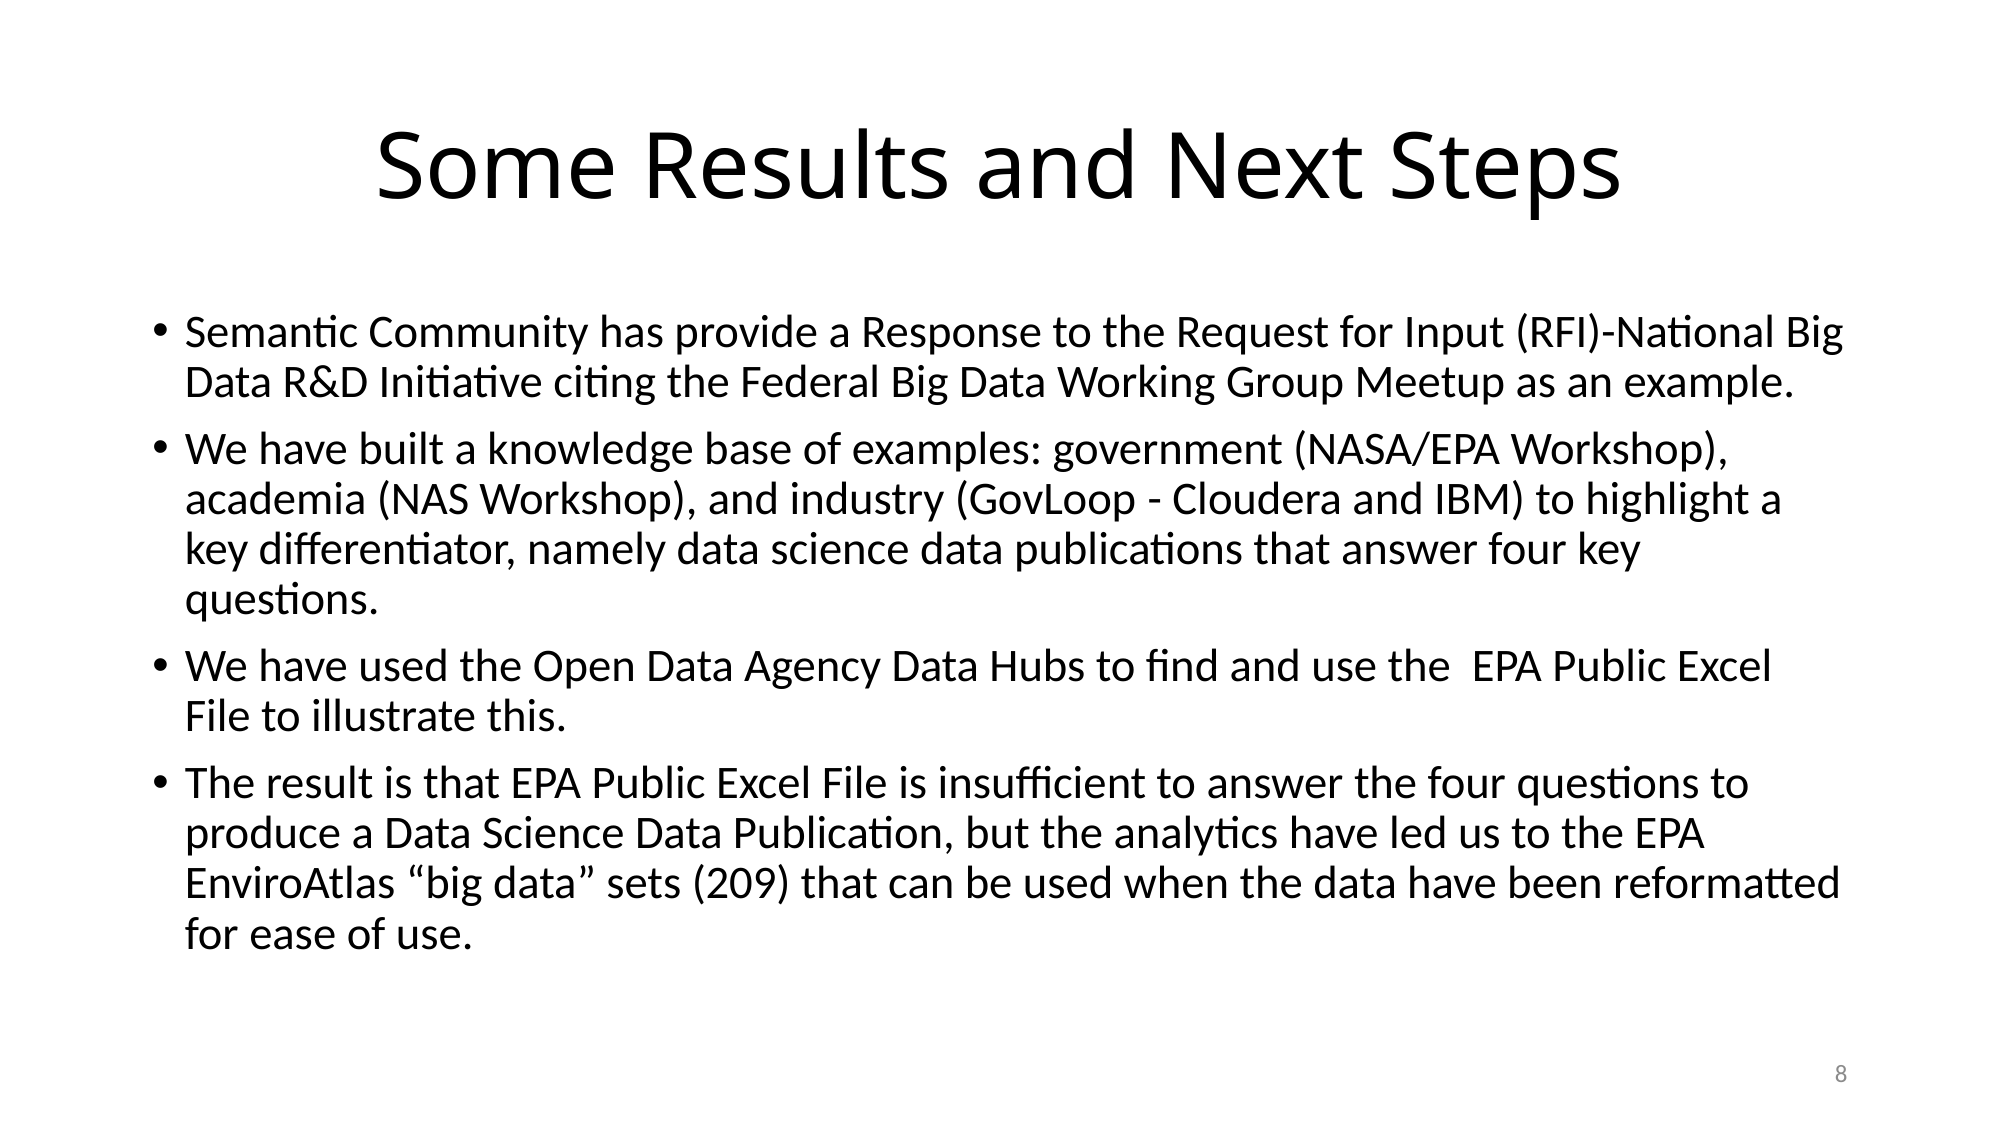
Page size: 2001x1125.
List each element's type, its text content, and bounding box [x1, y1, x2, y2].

list Semantic Community has provide a Response to the Request for Input (RFI)-National Big Data R&D Initiative citing the Federal Big Data Working Group Meetup as an example. We have built a knowledge base of examples: government (NASA/EPA Workshop), academia (NAS Workshop), and industry (GovLoop - Cloudera and IBM) to highlight a key differentiator, namely data science data publications that answer four key questions. We have used the Open Data Agency Data Hubs to find and use the EPA Public Excel File to illustrate this. The result is that EPA Public Excel File is insufficient to answer the four questions to produce a Data Science Data Publication, but the analytics have led us to the EPA EnviroAtlas “big data” sets (209) that can be used when the data have been reformatted for ease of use. [137, 299, 1863, 1014]
slide_number 8 [1412, 1042, 1863, 1103]
title Some Results and Next Steps [137, 59, 1863, 278]
